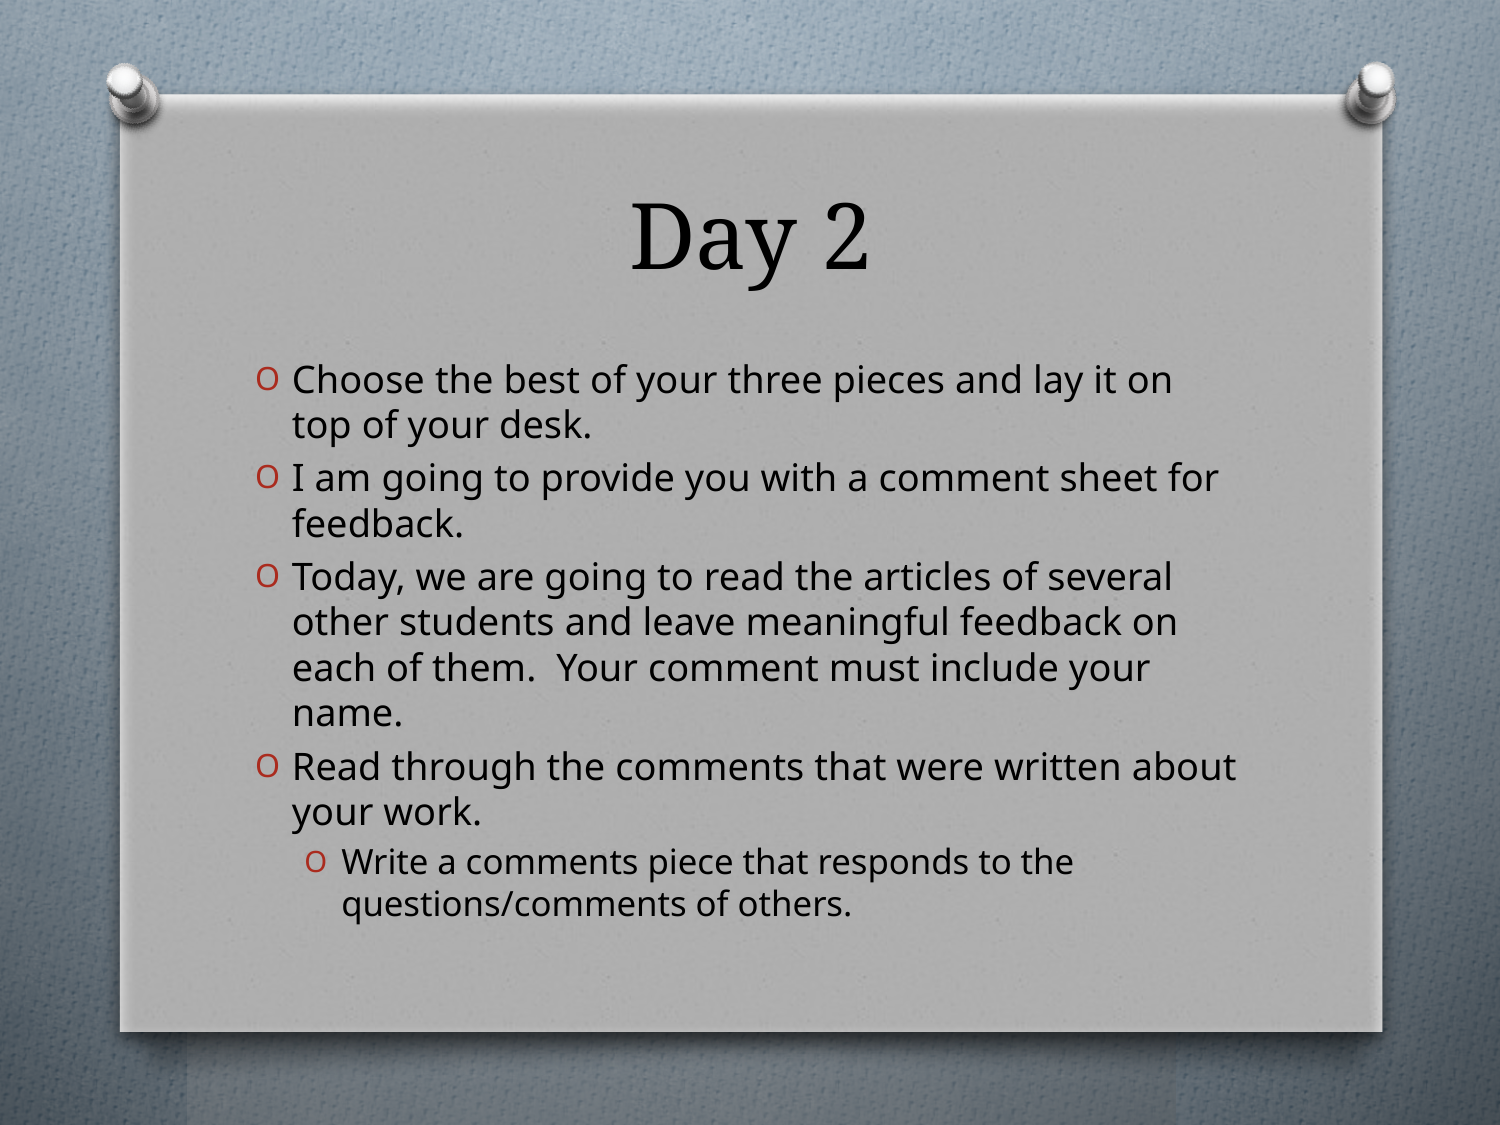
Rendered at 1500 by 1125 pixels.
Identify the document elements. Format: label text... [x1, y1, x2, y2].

list Choose the best of your three pieces and lay it on top of your desk. I am going to provide you with a comment sheet for feedback. Today, we are going to read the articles of several other students and leave meaningful feedback on each of them. Your comment must include your name. Read through the comments that were written about your work. Write a comments piece that responds to the questions/comments of others. [240, 347, 1257, 939]
title Day 2 [179, 134, 1323, 332]
picture [75, 29, 198, 153]
picture [1317, 35, 1439, 156]
